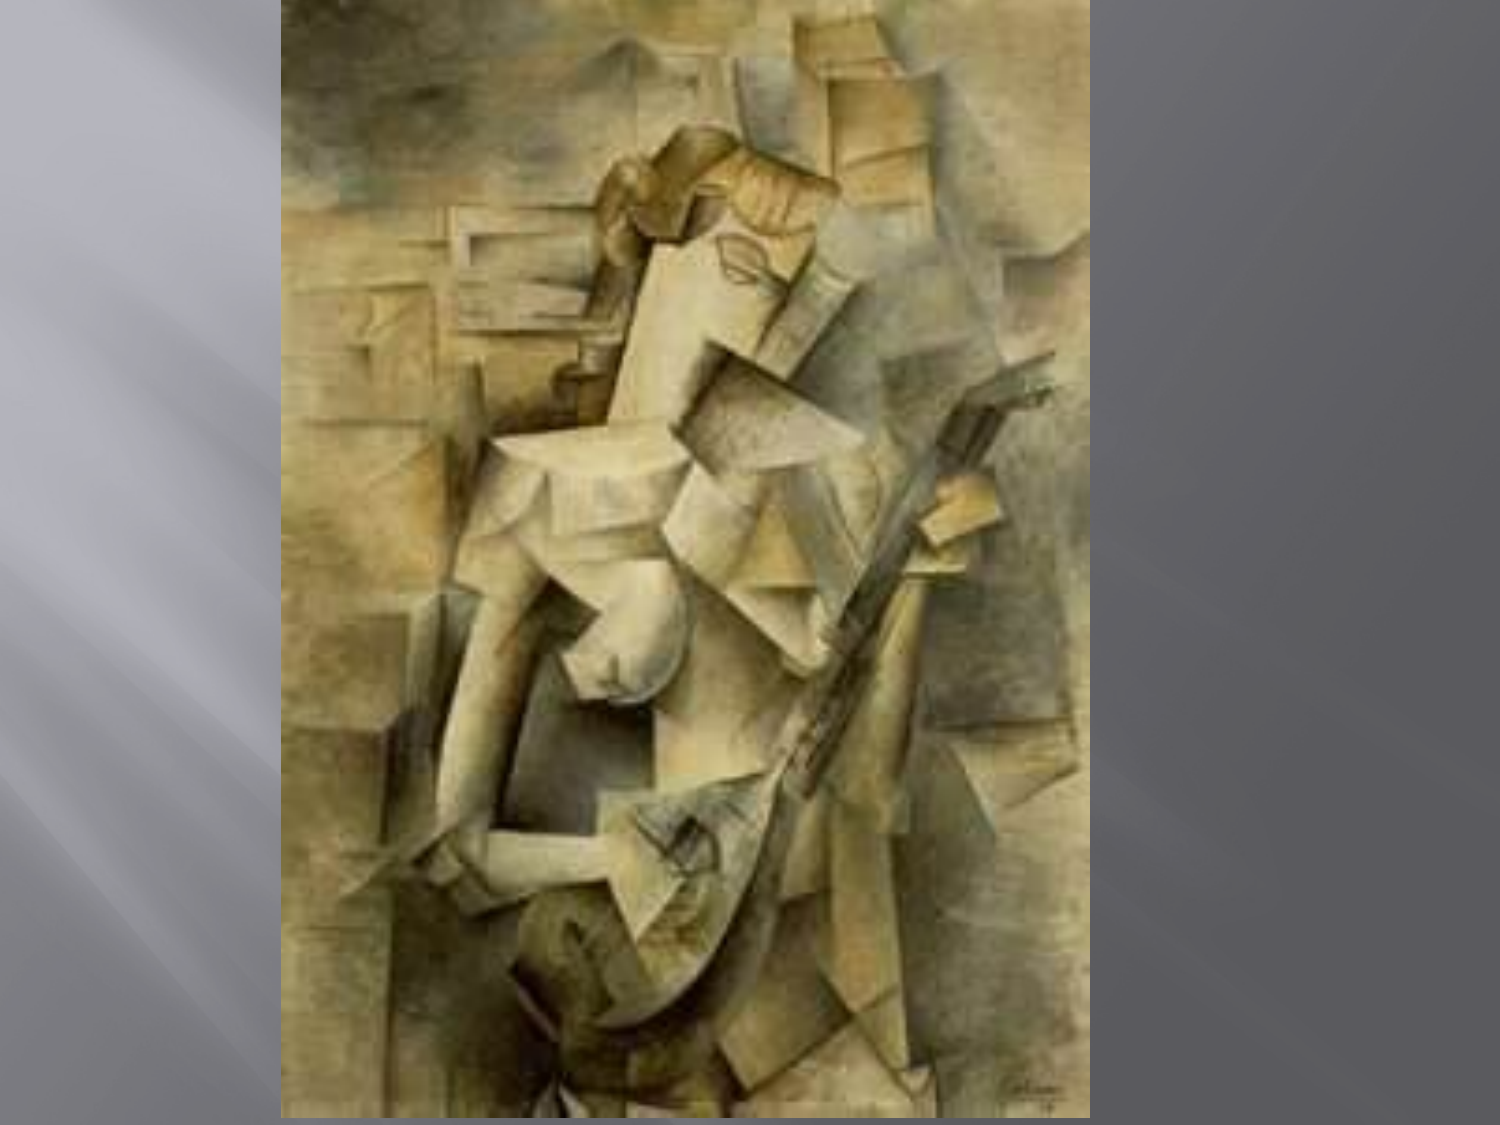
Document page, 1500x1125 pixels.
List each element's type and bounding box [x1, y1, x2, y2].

picture [280, 0, 1090, 1119]
